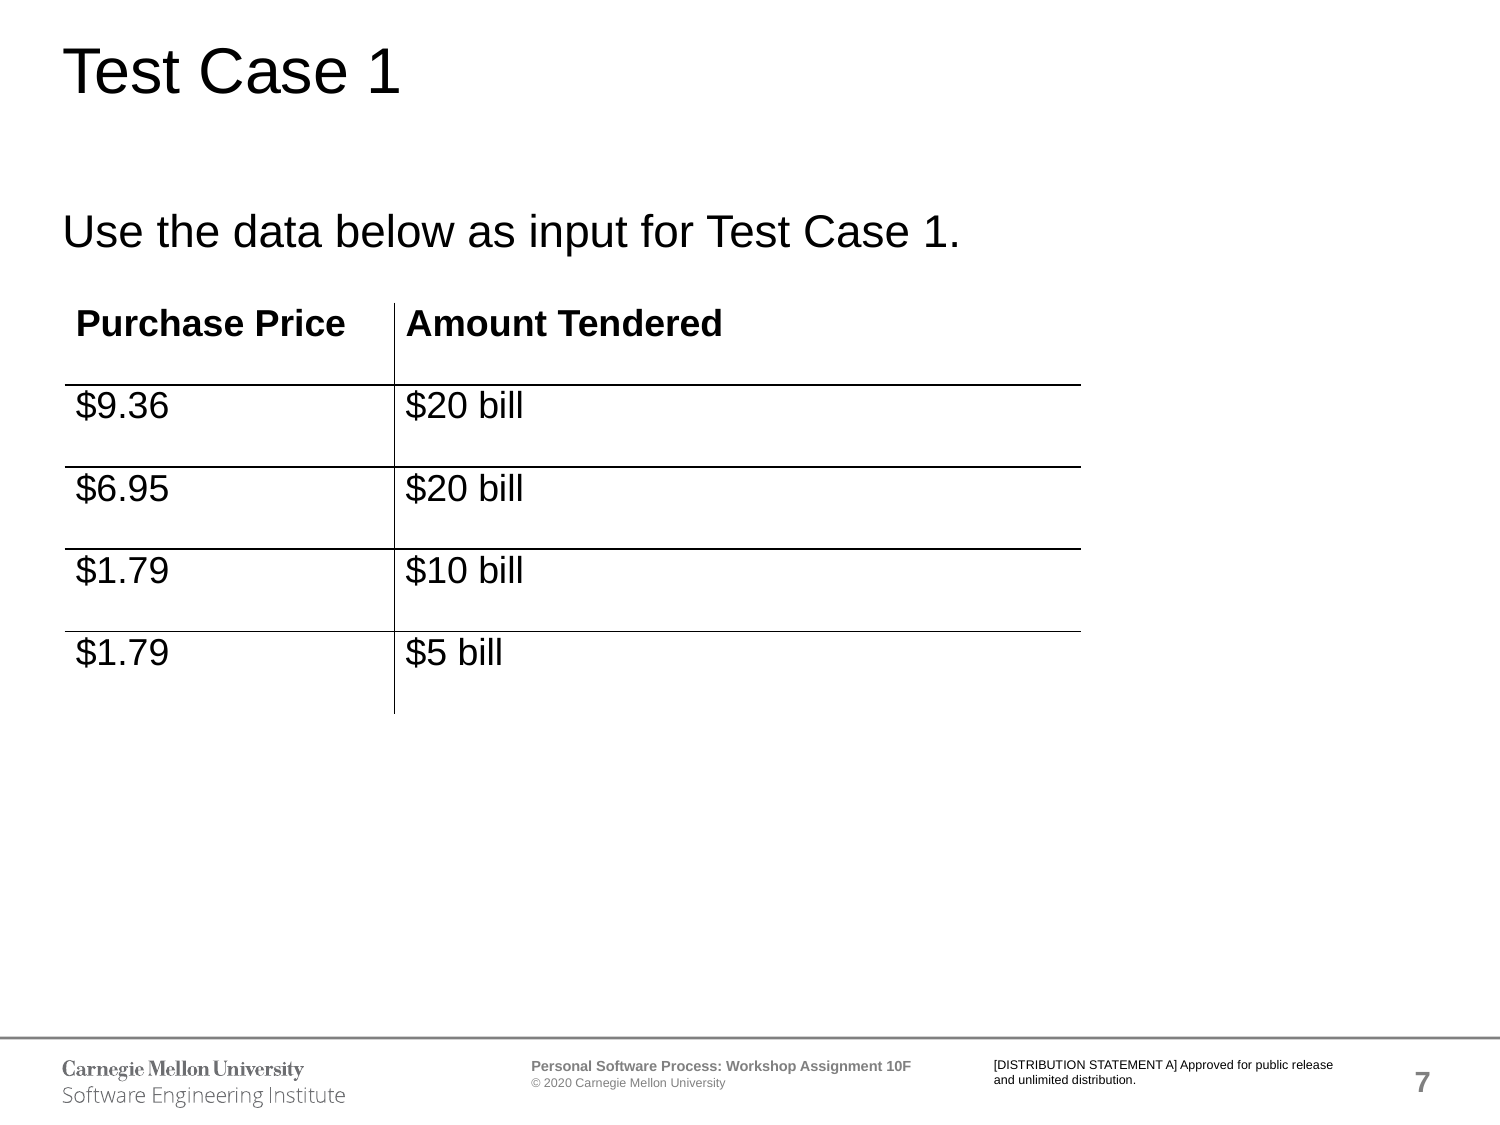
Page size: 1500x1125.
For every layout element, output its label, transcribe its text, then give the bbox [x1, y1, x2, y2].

table_cell $1.79 [65, 550, 394, 631]
list Use the data below as input for Test Case 1. [62, 202, 1431, 988]
table_cell $9.36 [65, 386, 394, 466]
table_cell $10 bill [395, 550, 1081, 631]
title Test Case 1 [62, 37, 1338, 182]
table_header Purchase Price [65, 303, 394, 384]
table_cell $1.79 [65, 632, 394, 714]
table_header Amount Tendered [395, 303, 1081, 384]
table_cell $20 bill [395, 468, 1081, 548]
table_cell $20 bill [395, 386, 1081, 466]
table_cell $6.95 [65, 468, 394, 548]
table_cell $5 bill [395, 632, 1081, 714]
